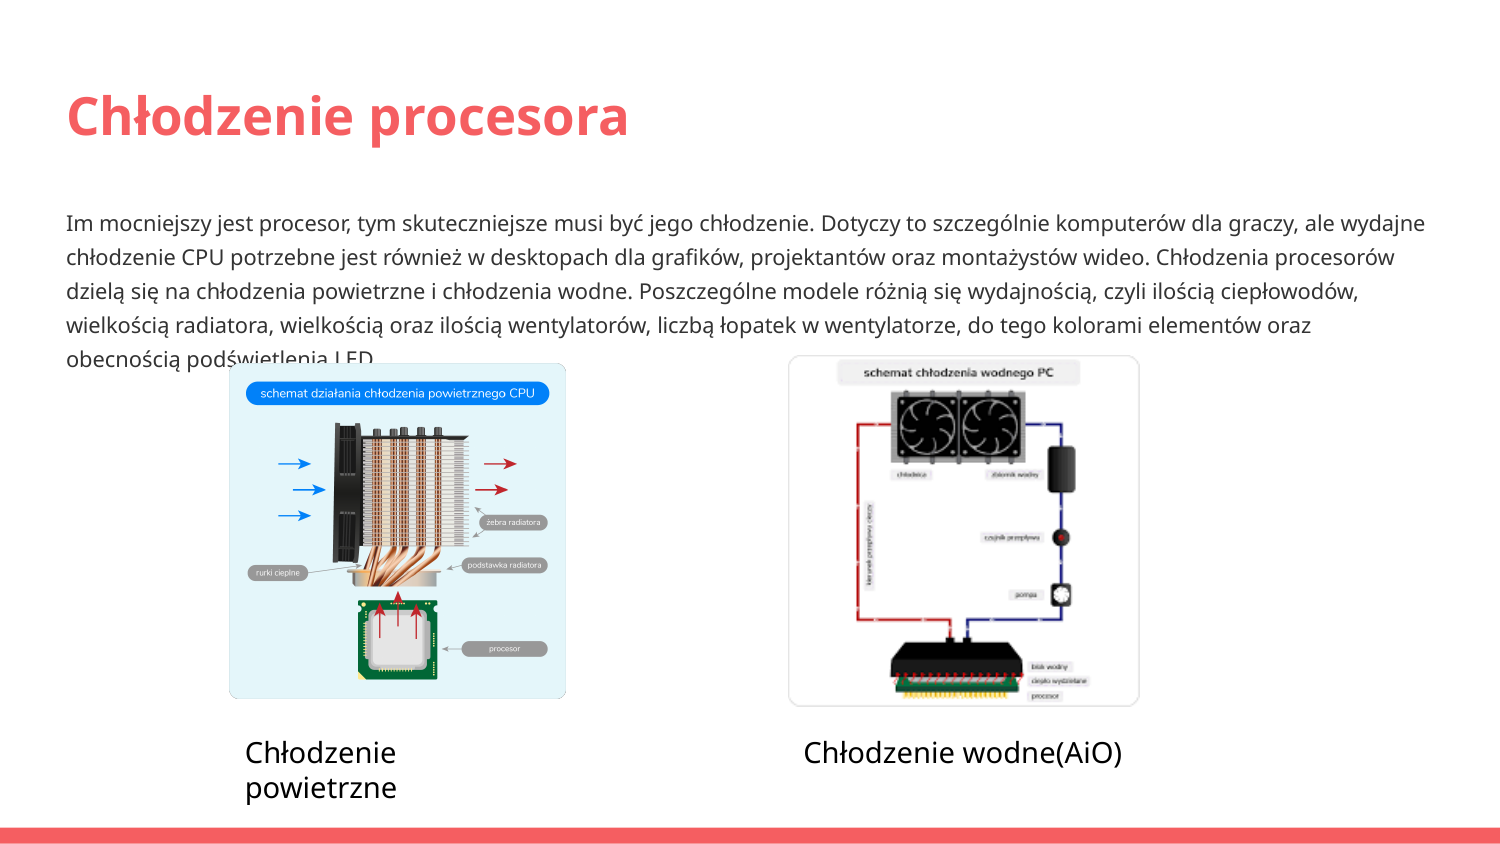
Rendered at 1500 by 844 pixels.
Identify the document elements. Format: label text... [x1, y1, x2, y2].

text_box Chłodzenie powietrzne [229, 719, 566, 820]
text_box Chłodzenie wodne(AiO) [788, 719, 1140, 785]
list Im mocniejszy jest procesor, tym skuteczniejsze musi być jego chłodzenie. Dotyczy to szczególnie komputerów dla graczy, ale wydajne chłodzenie CPU potrzebne jest również w desktopach dla grafików, projektantów oraz montażystów wideo. Chłodzenia procesorów dzielą się na chłodzenia powietrzne i chłodzenia wodne. Poszczególne modele różnią się wydajnością, czyli ilością ciepłowodów, wielkością radiatora, wielkością oraz ilością wentylatorów, liczbą łopatek w wentylatorze, do tego kolorami elementów oraz obecnością podświetlenia LED. [51, 189, 1449, 750]
title Chłodzenie procesora [51, 64, 1449, 167]
picture [788, 355, 1141, 708]
picture [229, 363, 566, 700]
